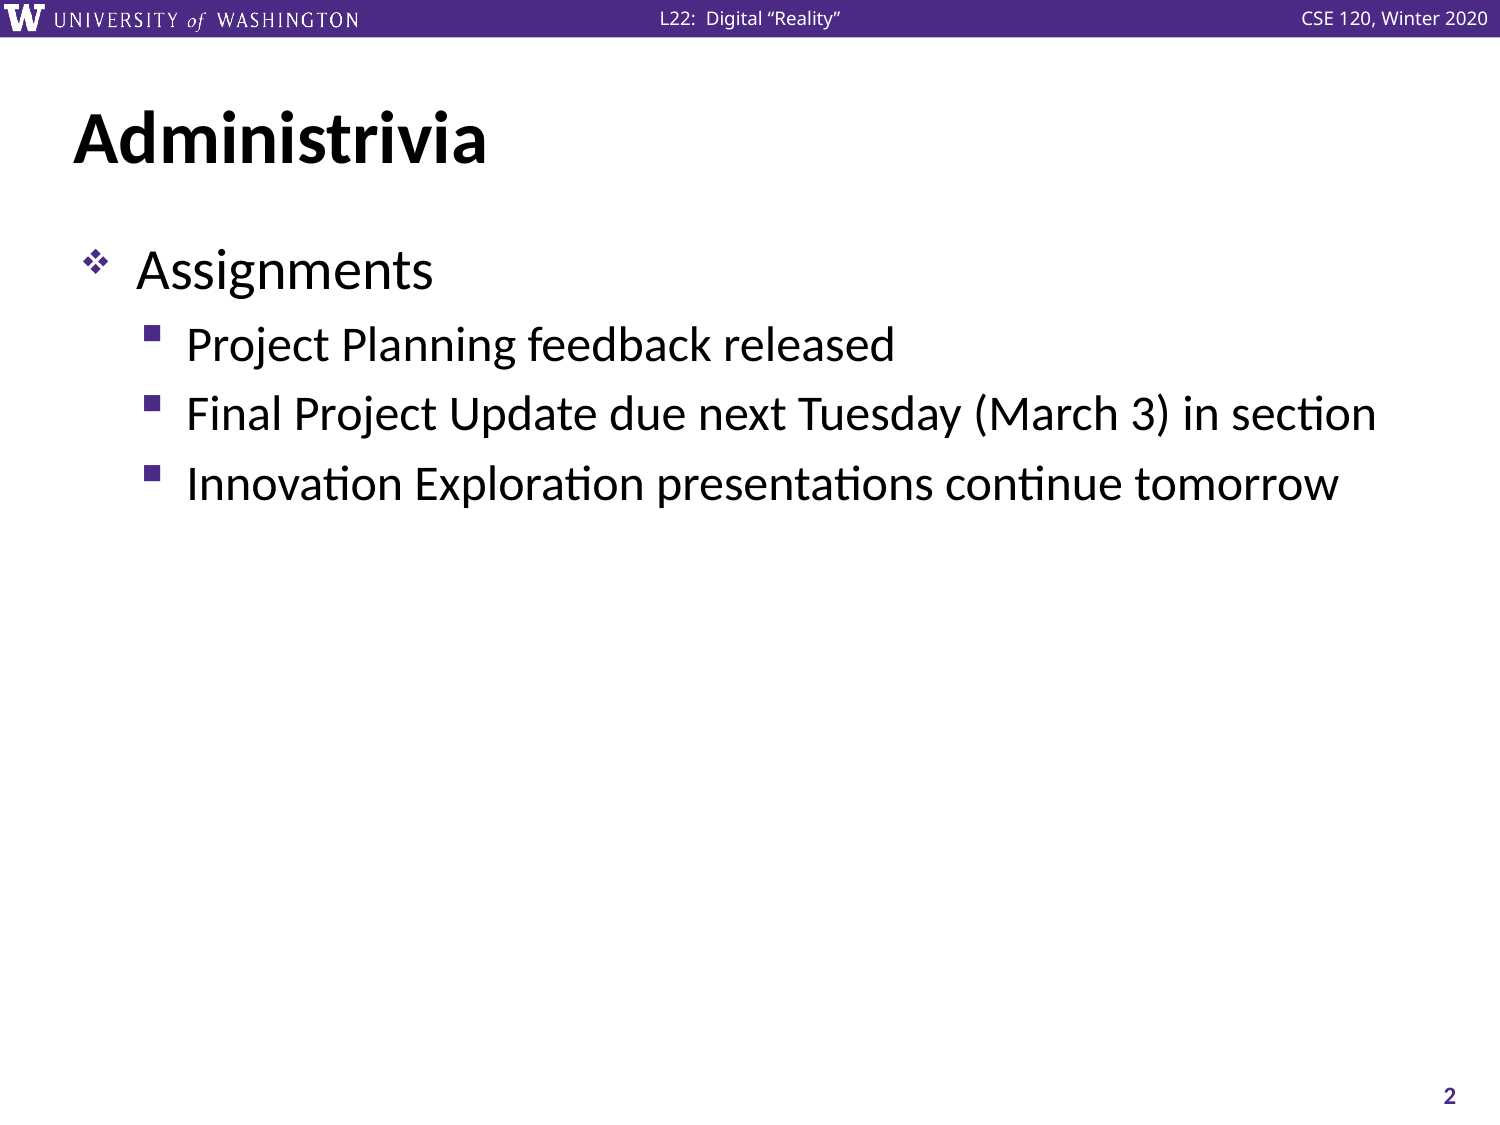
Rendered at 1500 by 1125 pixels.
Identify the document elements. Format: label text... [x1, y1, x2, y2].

slide_number 2 [1400, 1065, 1500, 1125]
list Assignments Project Planning feedback released Final Project Update due next Tuesday (March 3) in section Innovation Exploration presentations continue tomorrow [64, 223, 1438, 1040]
title Administrivia [58, 71, 1438, 197]
picture [4, 4, 358, 32]
